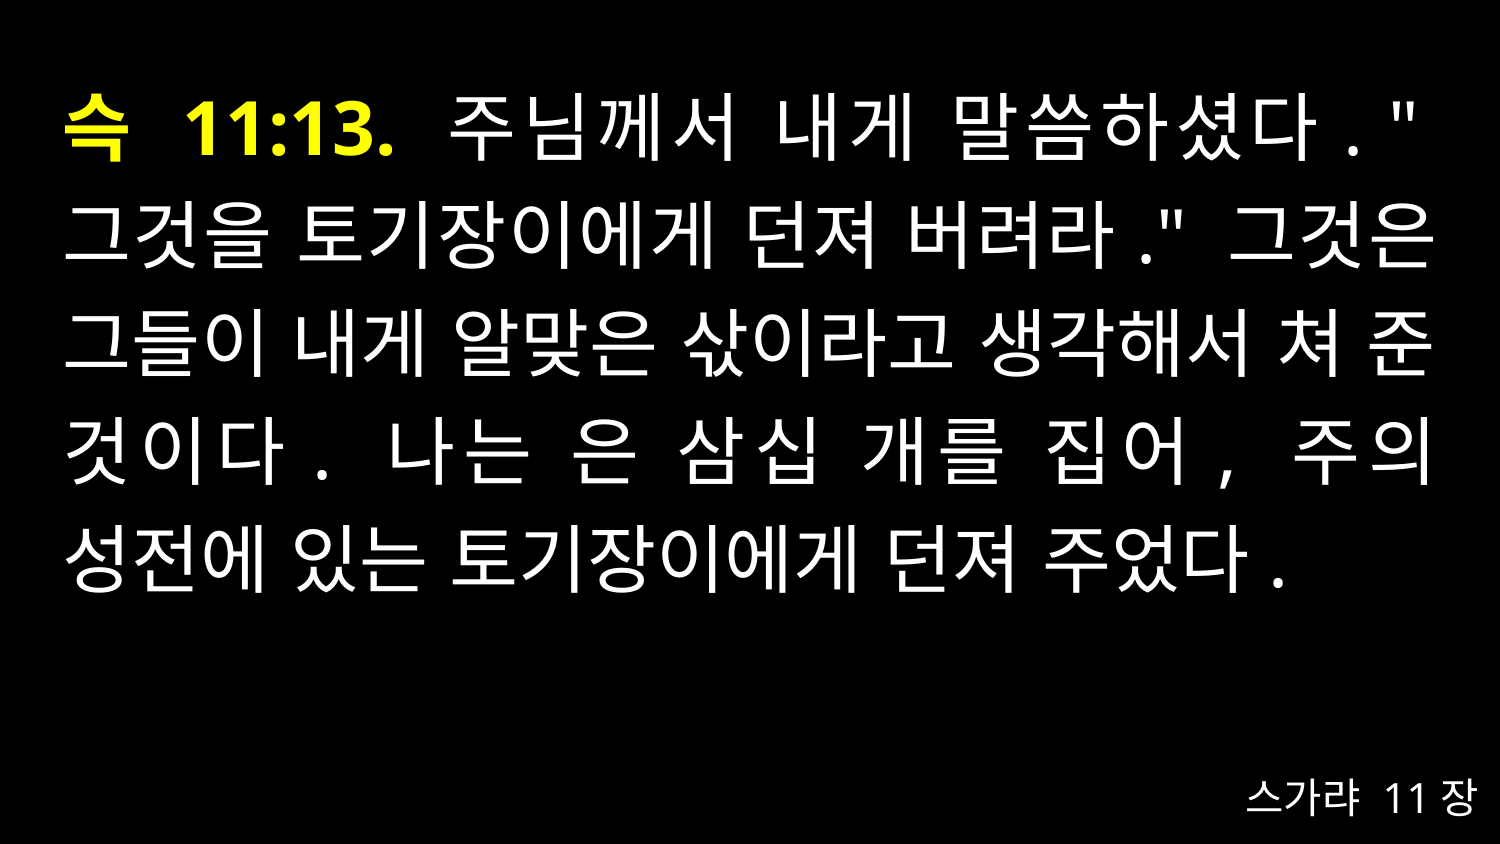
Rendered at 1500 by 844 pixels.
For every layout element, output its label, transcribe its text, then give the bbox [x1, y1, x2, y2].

title 슥 11:13. 주님께서 내게 말씀하셨다. "그것을 토기장이에게 던져 버려라." 그것은 그들이 내게 알맞은 삯이라고 생각해서 쳐 준 것이다. 나는 은 삼십 개를 집어, 주의 성전에 있는 토기장이에게 던져 주었다. [0, 0, 1500, 844]
subtitle 스가랴 11장 [916, 770, 1500, 844]
